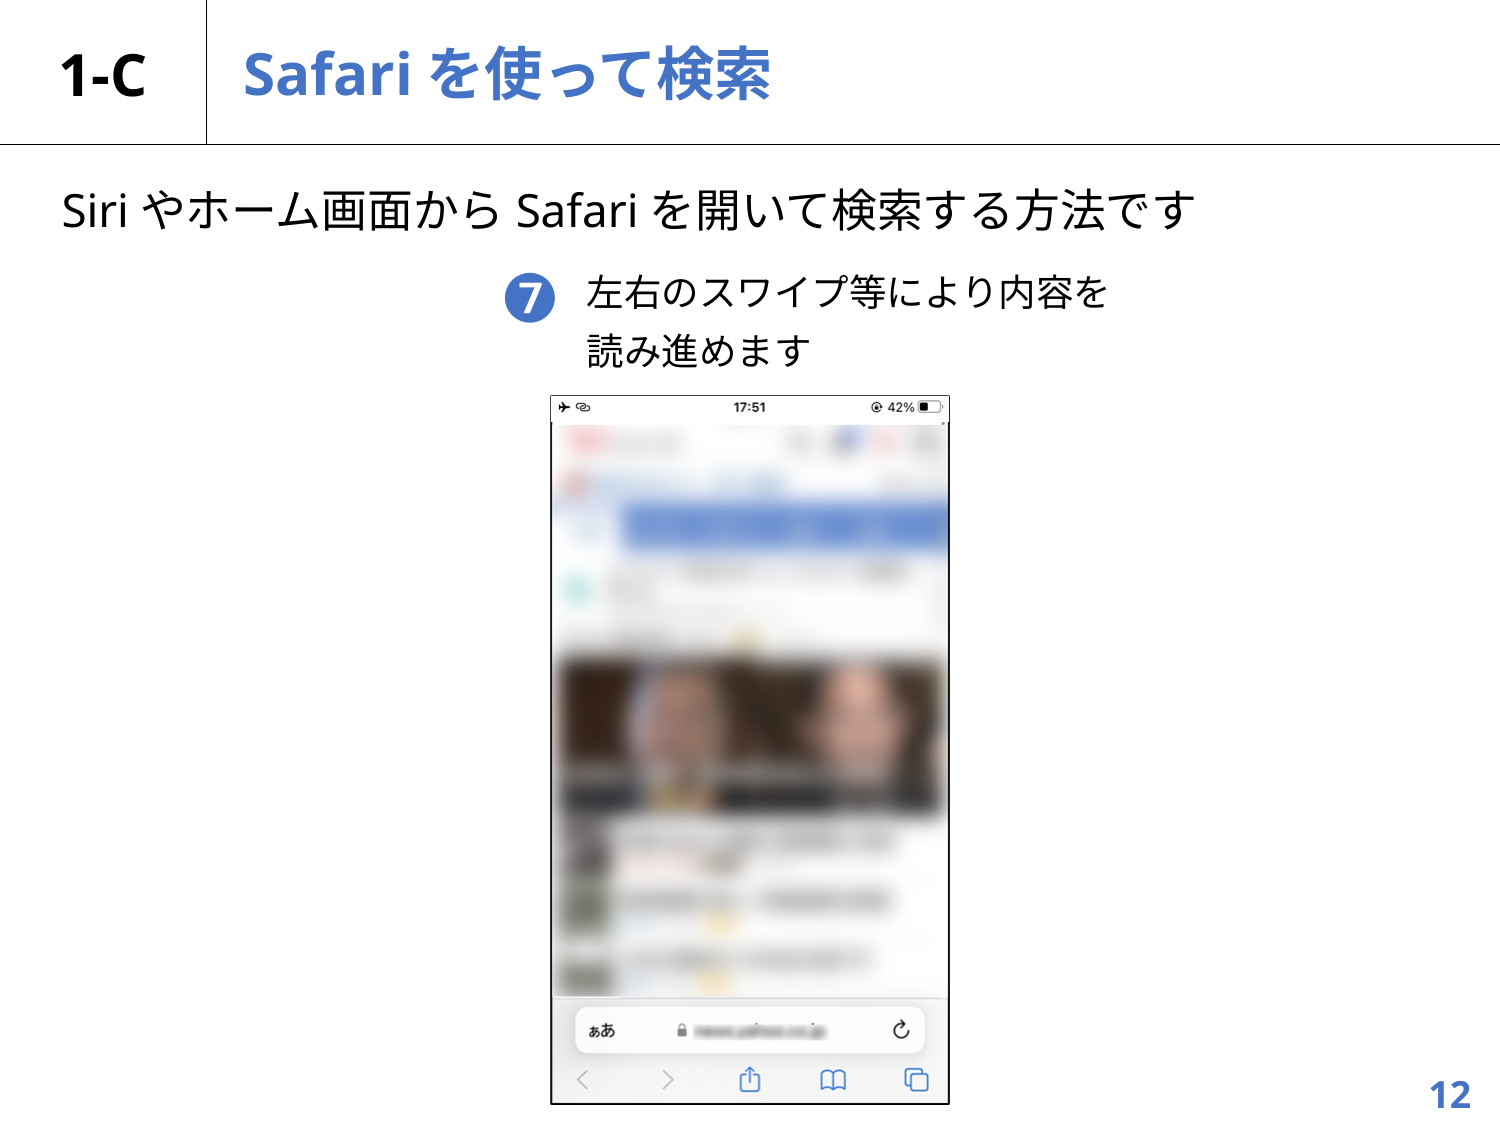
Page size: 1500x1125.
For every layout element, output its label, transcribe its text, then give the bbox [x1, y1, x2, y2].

text_box 左右のスワイプ等により内容を読み進めます [571, 274, 1127, 381]
title Safariを使って検索 [228, 36, 1472, 116]
text_box Siriやホーム画面からSafariを開いて検索する方法です [46, 180, 1500, 274]
text_box 12 [1399, 1063, 1500, 1123]
text_box 1-C [0, 0, 207, 147]
picture [550, 395, 950, 1105]
text_box ❼ [486, 274, 563, 343]
